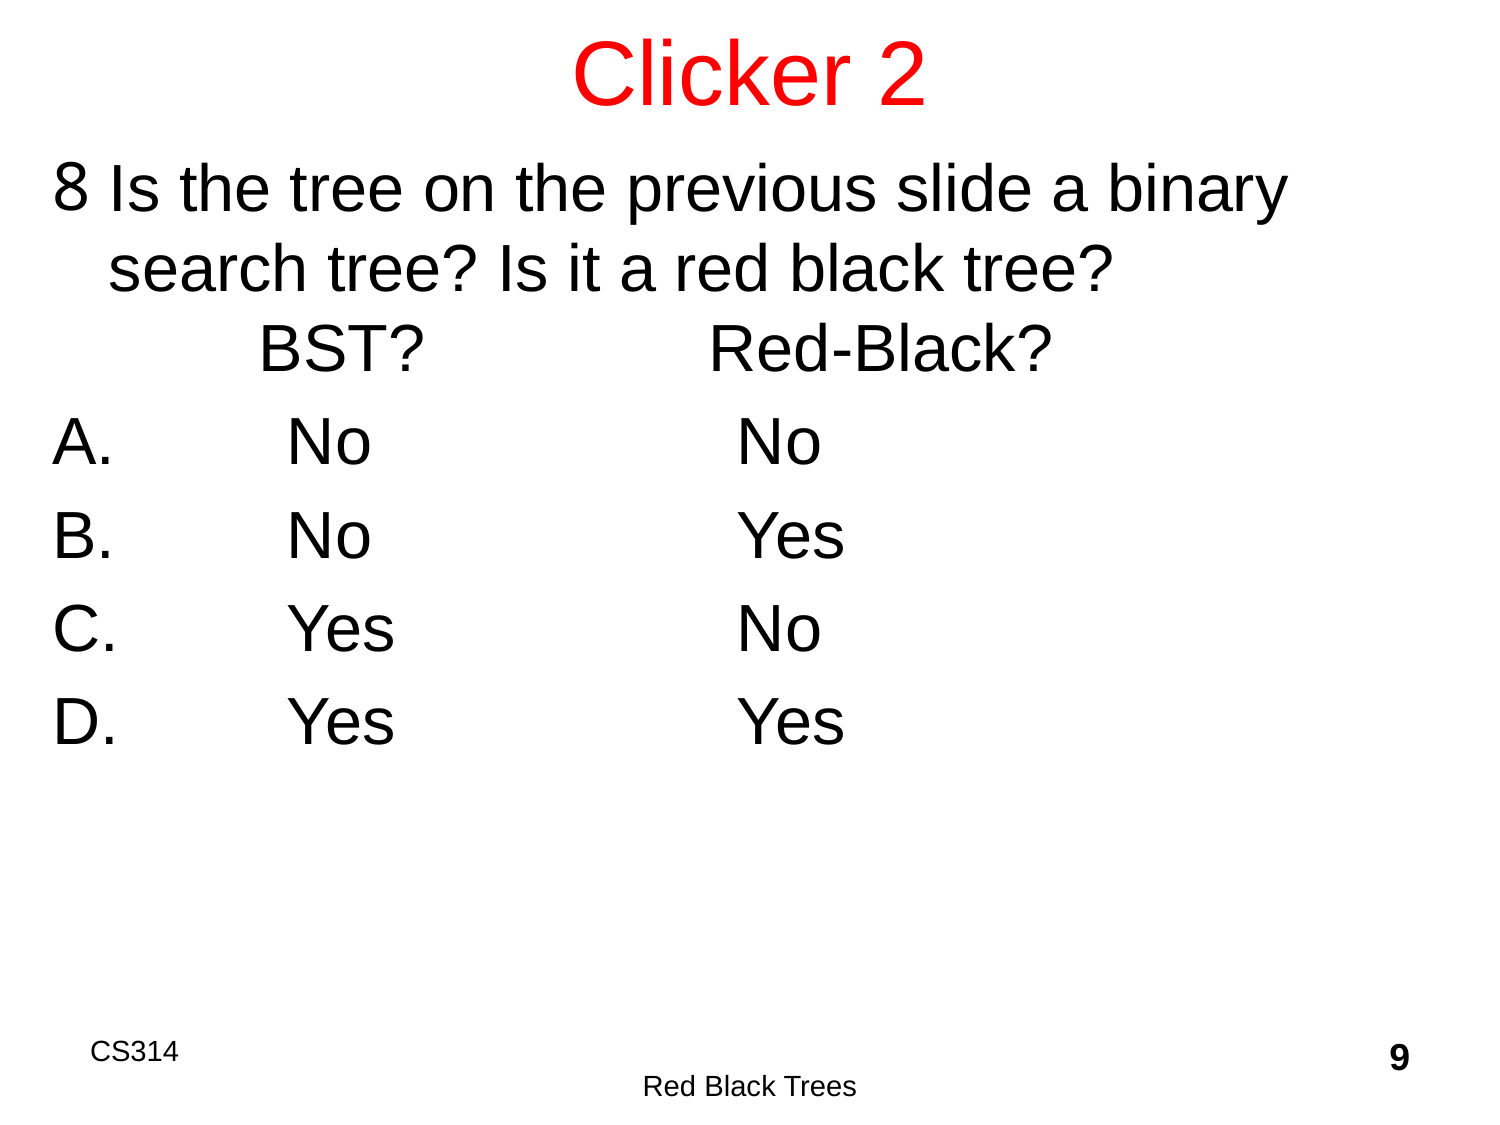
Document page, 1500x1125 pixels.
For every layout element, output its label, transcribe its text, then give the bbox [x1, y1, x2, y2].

list Is the tree on the previous slide a binary search tree? Is it a red black tree? BST? Red-Black? No No No Yes Yes No Yes Yes [37, 137, 1463, 1038]
footer Red Black Trees [462, 1024, 1038, 1101]
slide_number 9 [1112, 1024, 1426, 1101]
title Clicker 2 [112, 0, 1388, 137]
slide_number CS314 [74, 1024, 451, 1101]
